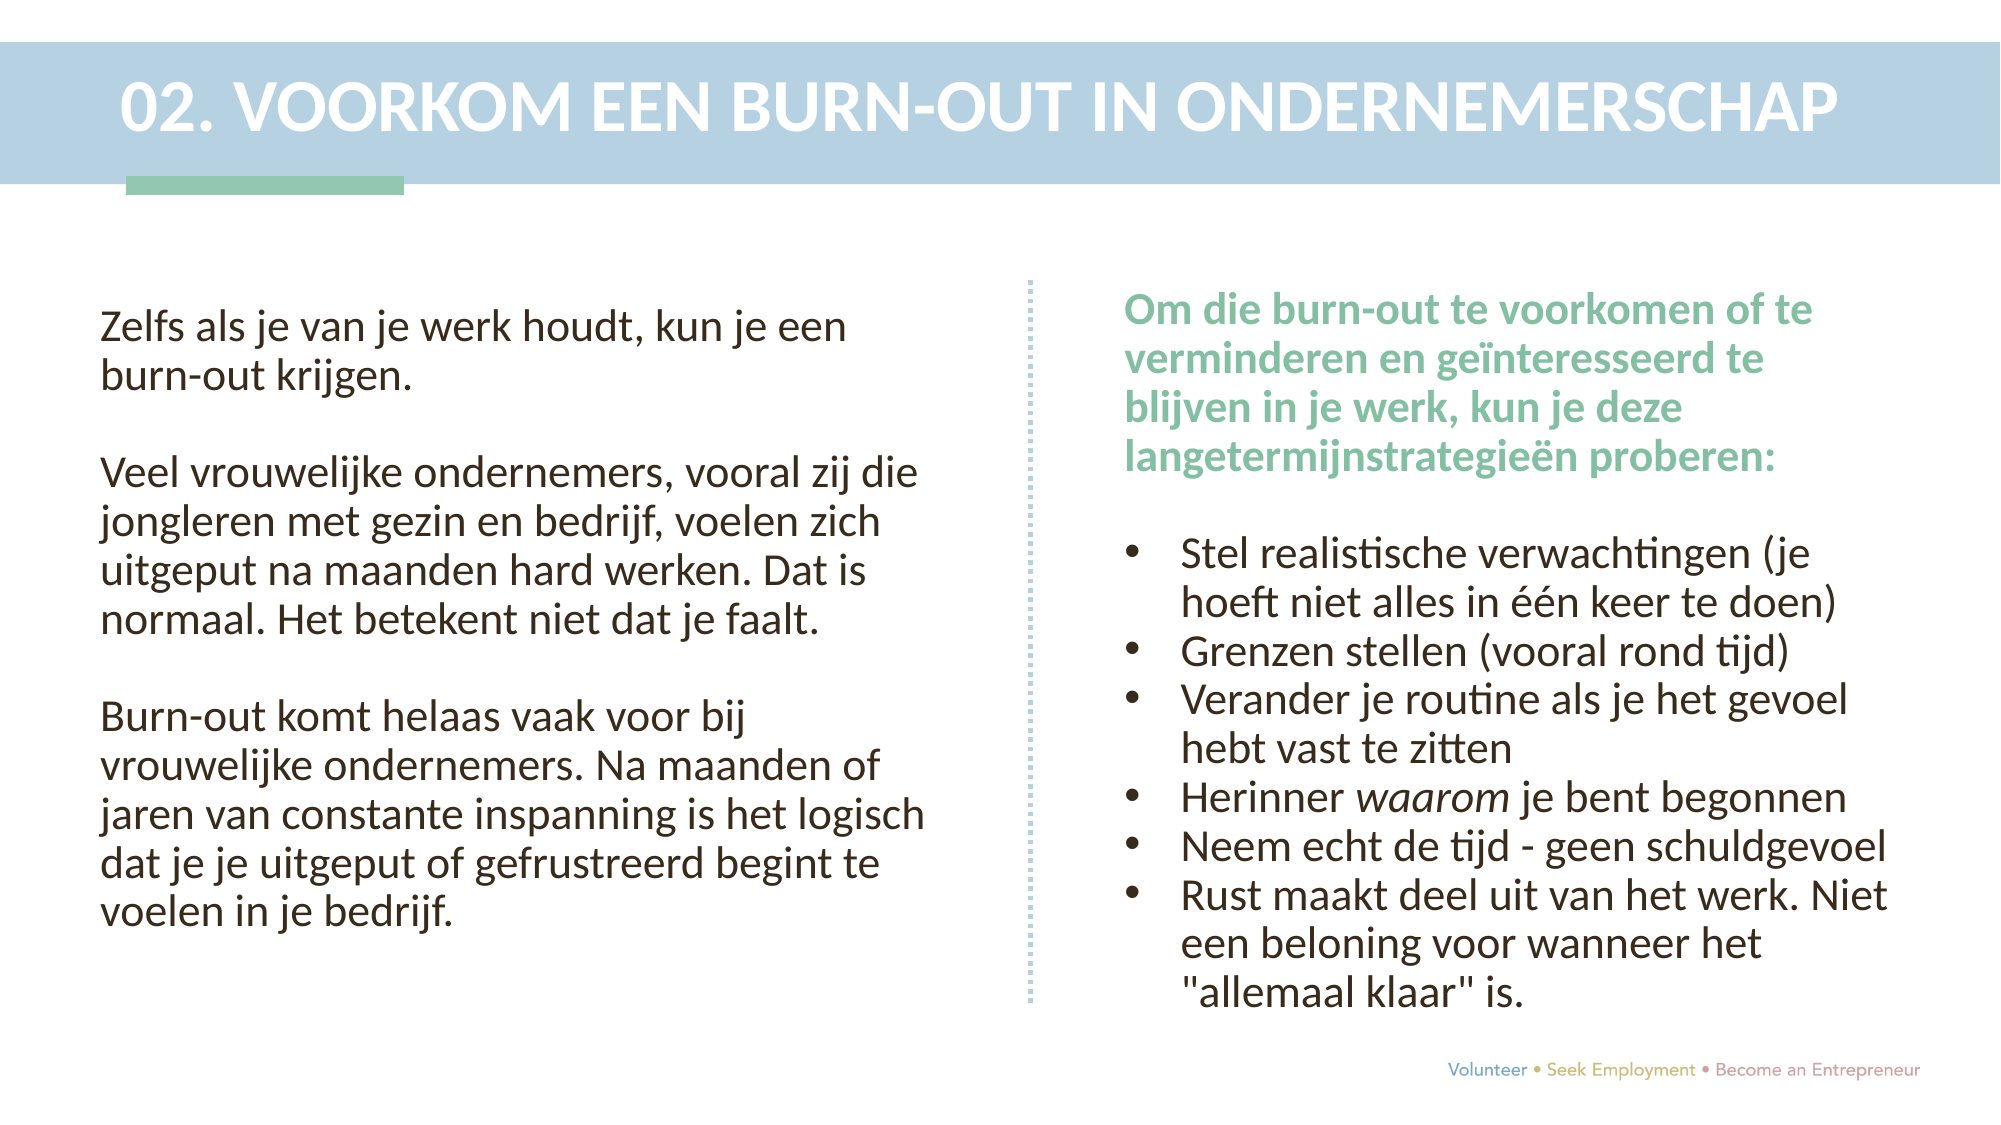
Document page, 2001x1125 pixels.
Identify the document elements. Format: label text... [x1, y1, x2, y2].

picture [1418, 1046, 1971, 1103]
text_box Om die burn-out te voorkomen of te verminderen en geïnteresseerd te blijven in je werk, kun je deze langetermijnstrategieën proberen: Stel realistische verwachtingen (je hoeft niet alles in één keer te doen) Grenzen stellen (vooral rond tijd) Verander je routine als je het gevoel hebt vast te zitten Herinner waarom je bent begonnen Neem echt de tijd - geen schuldgevoel Rust maakt deel uit van het werk. Niet een beloning voor wanneer het "allemaal klaar" is. [1109, 277, 1913, 992]
list 02. VOORKOM EEN BURN-OUT IN ONDERNEMERSCHAP [105, 98, 1895, 217]
list Zelfs als je van je werk houdt, kun je een burn-out krijgen. Veel vrouwelijke ondernemers, vooral zij die jongleren met gezin en bedrijf, voelen zich uitgeput na maanden hard werken. Dat is normaal. Het betekent niet dat je faalt. Burn-out komt helaas vaak voor bij vrouwelijke ondernemers. Na maanden of jaren van constante inspanning is het logisch dat je je uitgeput of gefrustreerd begint te voelen in je bedrijf. [85, 294, 959, 1009]
